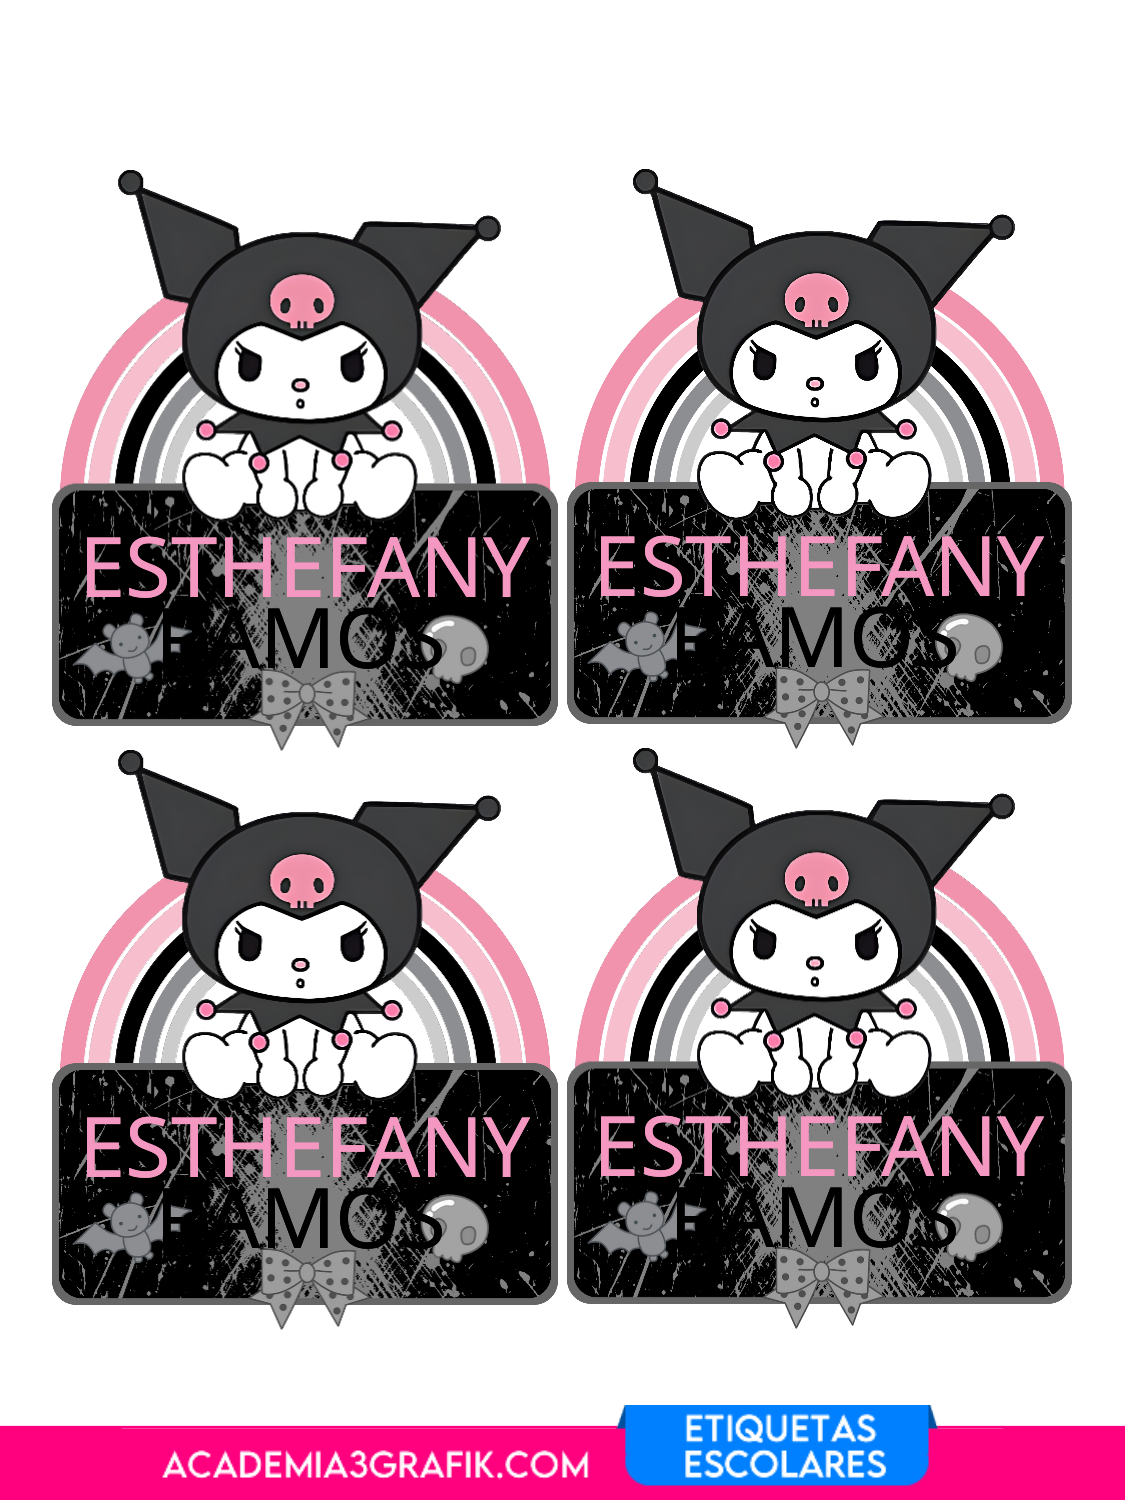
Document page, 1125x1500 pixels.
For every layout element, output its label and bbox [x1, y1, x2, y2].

picture [122, 1405, 1003, 1500]
picture [52, 170, 558, 1330]
picture [566, 169, 1072, 1329]
